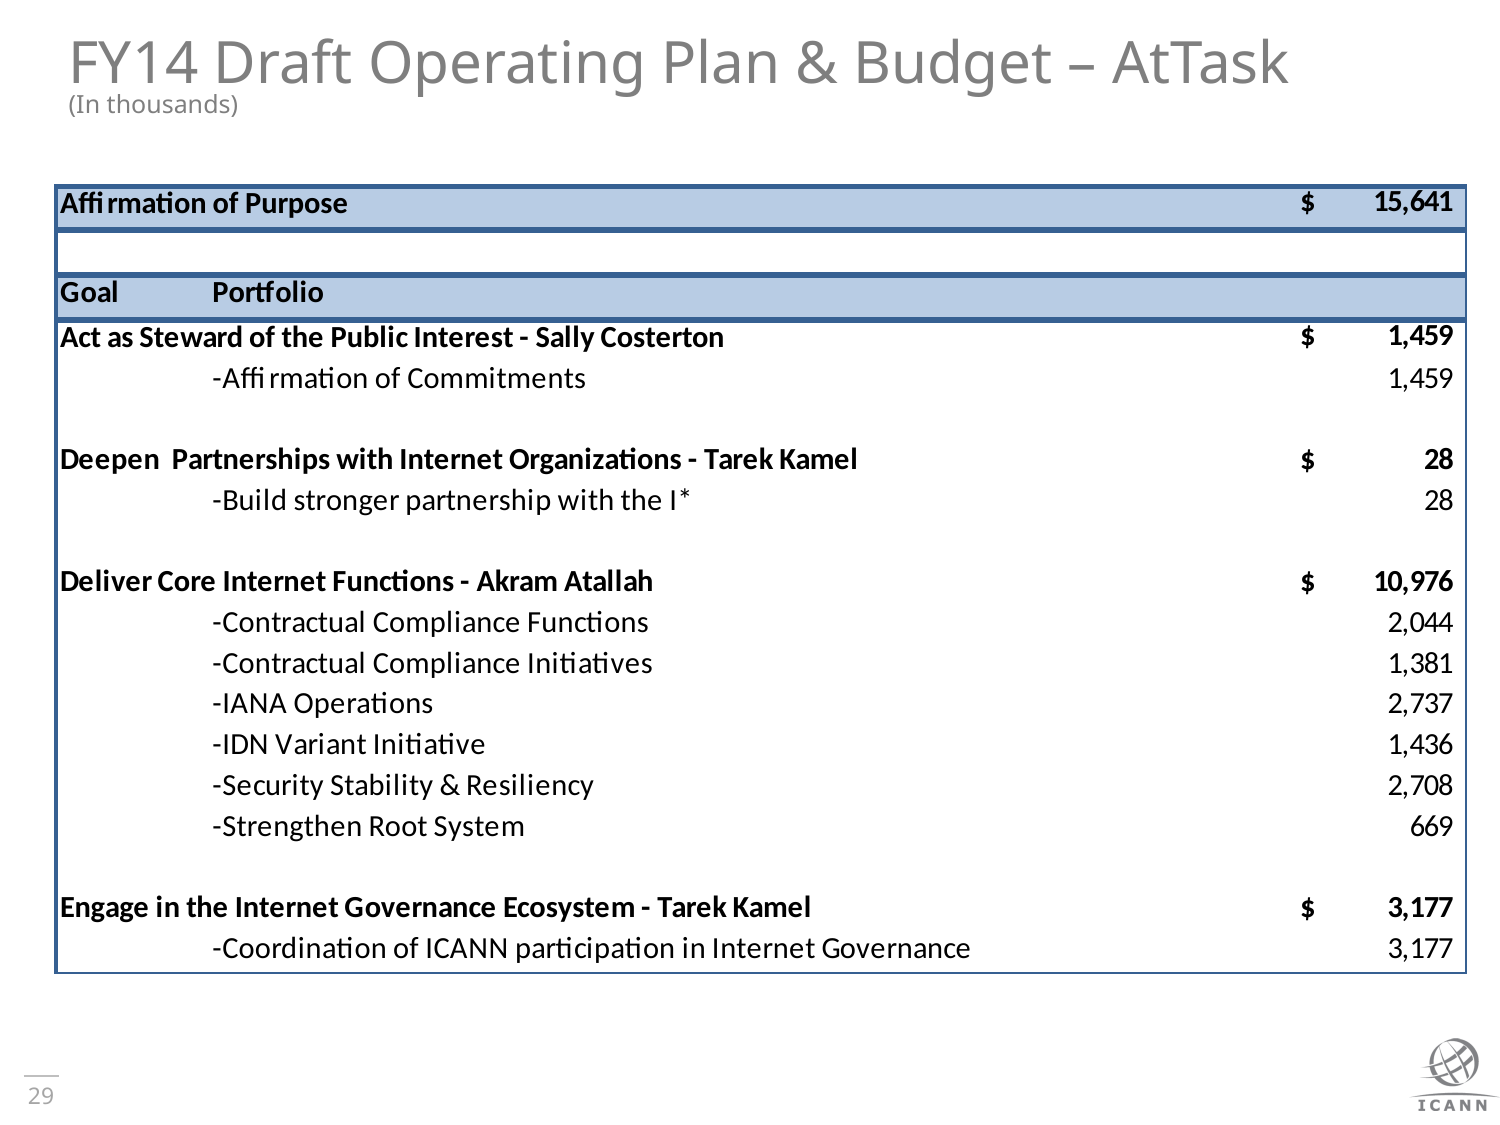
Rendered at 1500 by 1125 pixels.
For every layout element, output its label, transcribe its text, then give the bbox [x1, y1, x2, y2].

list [53, 184, 1470, 977]
title FY14 Draft Operating Plan & Budget – AtTask (In thousands) [54, 30, 1471, 128]
picture [1409, 1038, 1500, 1111]
